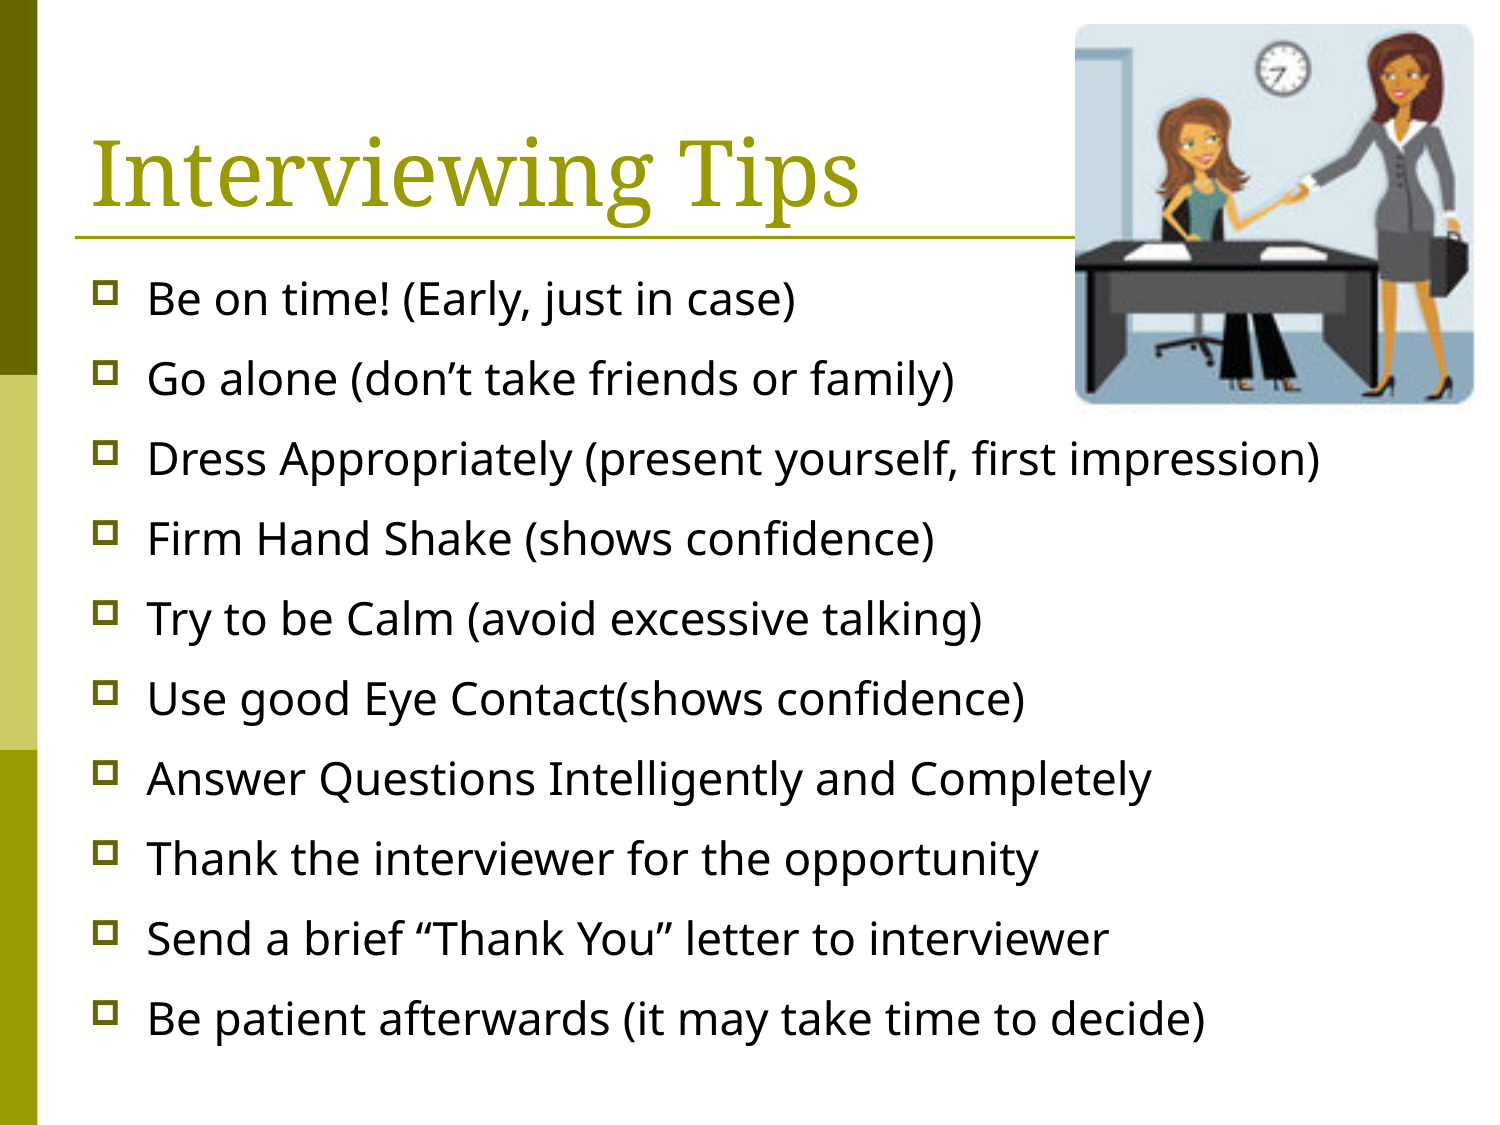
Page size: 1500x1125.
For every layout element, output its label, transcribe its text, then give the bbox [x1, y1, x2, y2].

list Be on time! (Early, just in case) Go alone (don’t take friends or family) Dress Appropriately (present yourself, first impression) Firm Hand Shake (shows confidence) Try to be Calm (avoid excessive talking) Use good Eye Contact(shows confidence) Answer Questions Intelligently and Completely Thank the interviewer for the opportunity Send a brief “Thank You” letter to interviewer Be patient afterwards (it may take time to decide) [74, 262, 1476, 1006]
title Interviewing Tips [74, 45, 1070, 233]
picture [1075, 24, 1480, 413]
